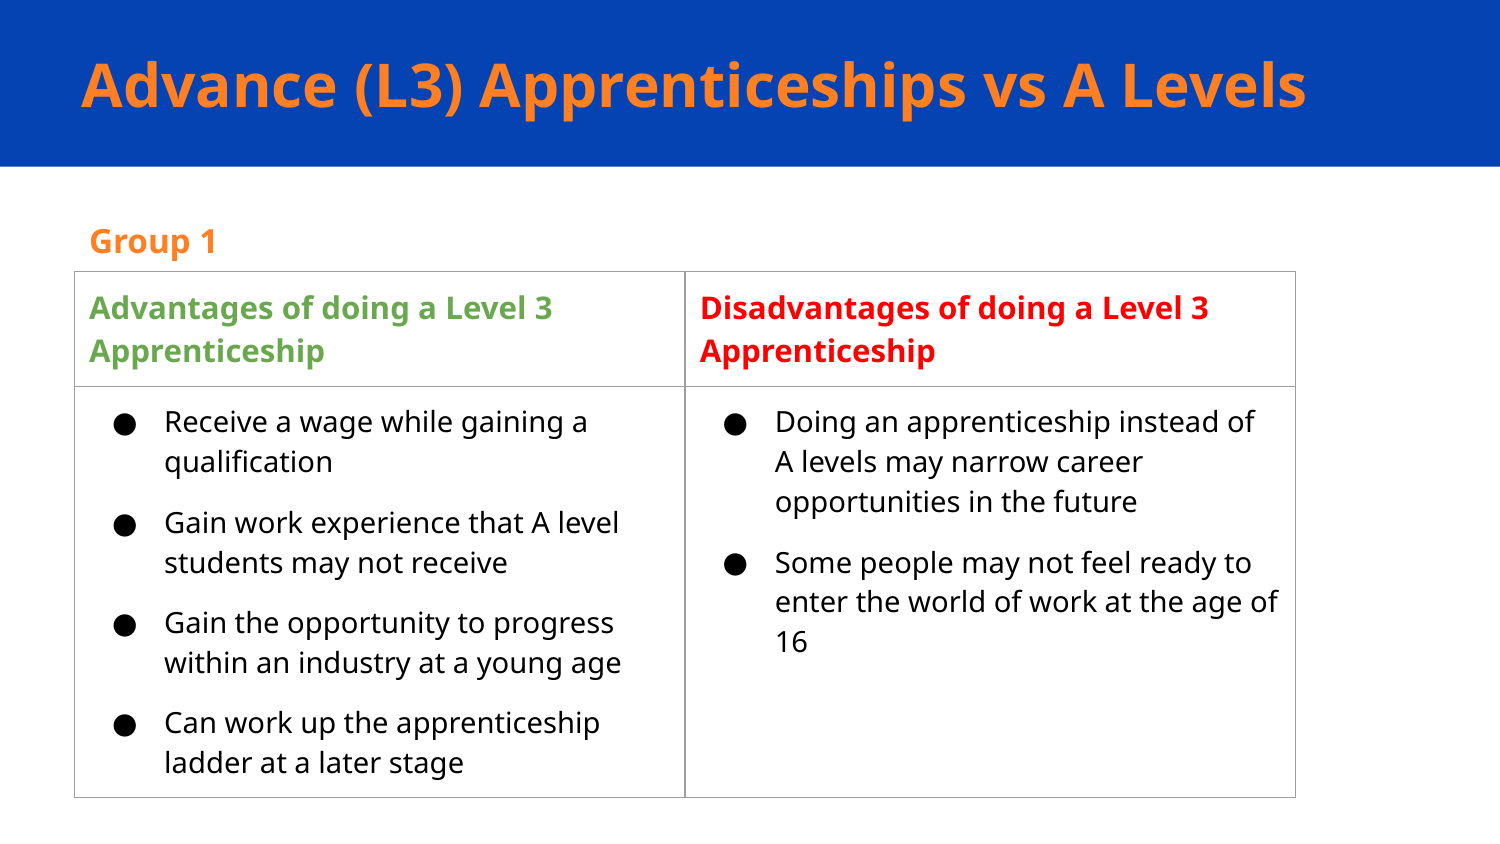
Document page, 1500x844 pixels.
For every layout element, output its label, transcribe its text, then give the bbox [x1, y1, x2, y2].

table_header Disadvantages of doing a Level 3 Apprenticeship [686, 272, 1295, 386]
text_box Group 1 [74, 205, 745, 276]
title Advance (L3) Apprenticeships vs A Levels [66, 32, 1457, 135]
table_cell Receive a wage while gaining a qualification Gain work experience that A level students may not receive Gain the opportunity to progress within an industry at a young age Can work up the apprenticeship ladder at a later stage [75, 387, 684, 797]
table_cell Doing an apprenticeship instead of A levels may narrow career opportunities in the future Some people may not feel ready to enter the world of work at the age of 16 [686, 387, 1295, 797]
table_header Advantages of doing a Level 3 Apprenticeship [75, 276, 684, 386]
